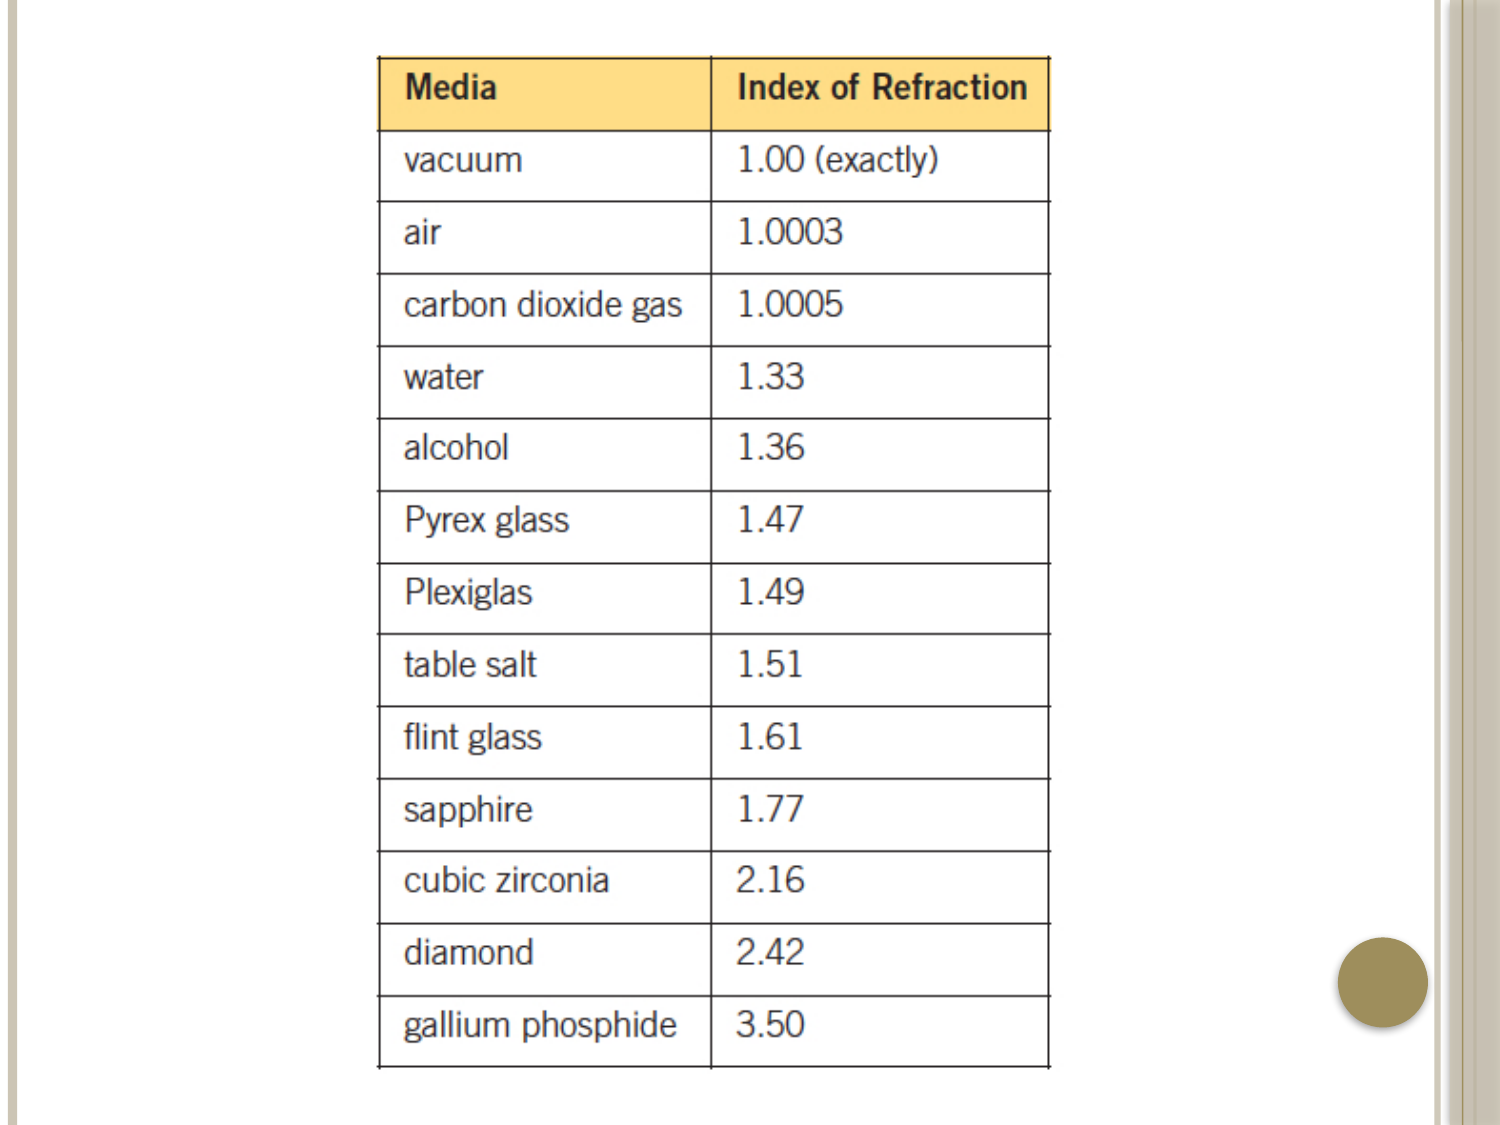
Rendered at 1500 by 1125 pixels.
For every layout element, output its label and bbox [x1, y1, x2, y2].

picture [361, 36, 1068, 1087]
